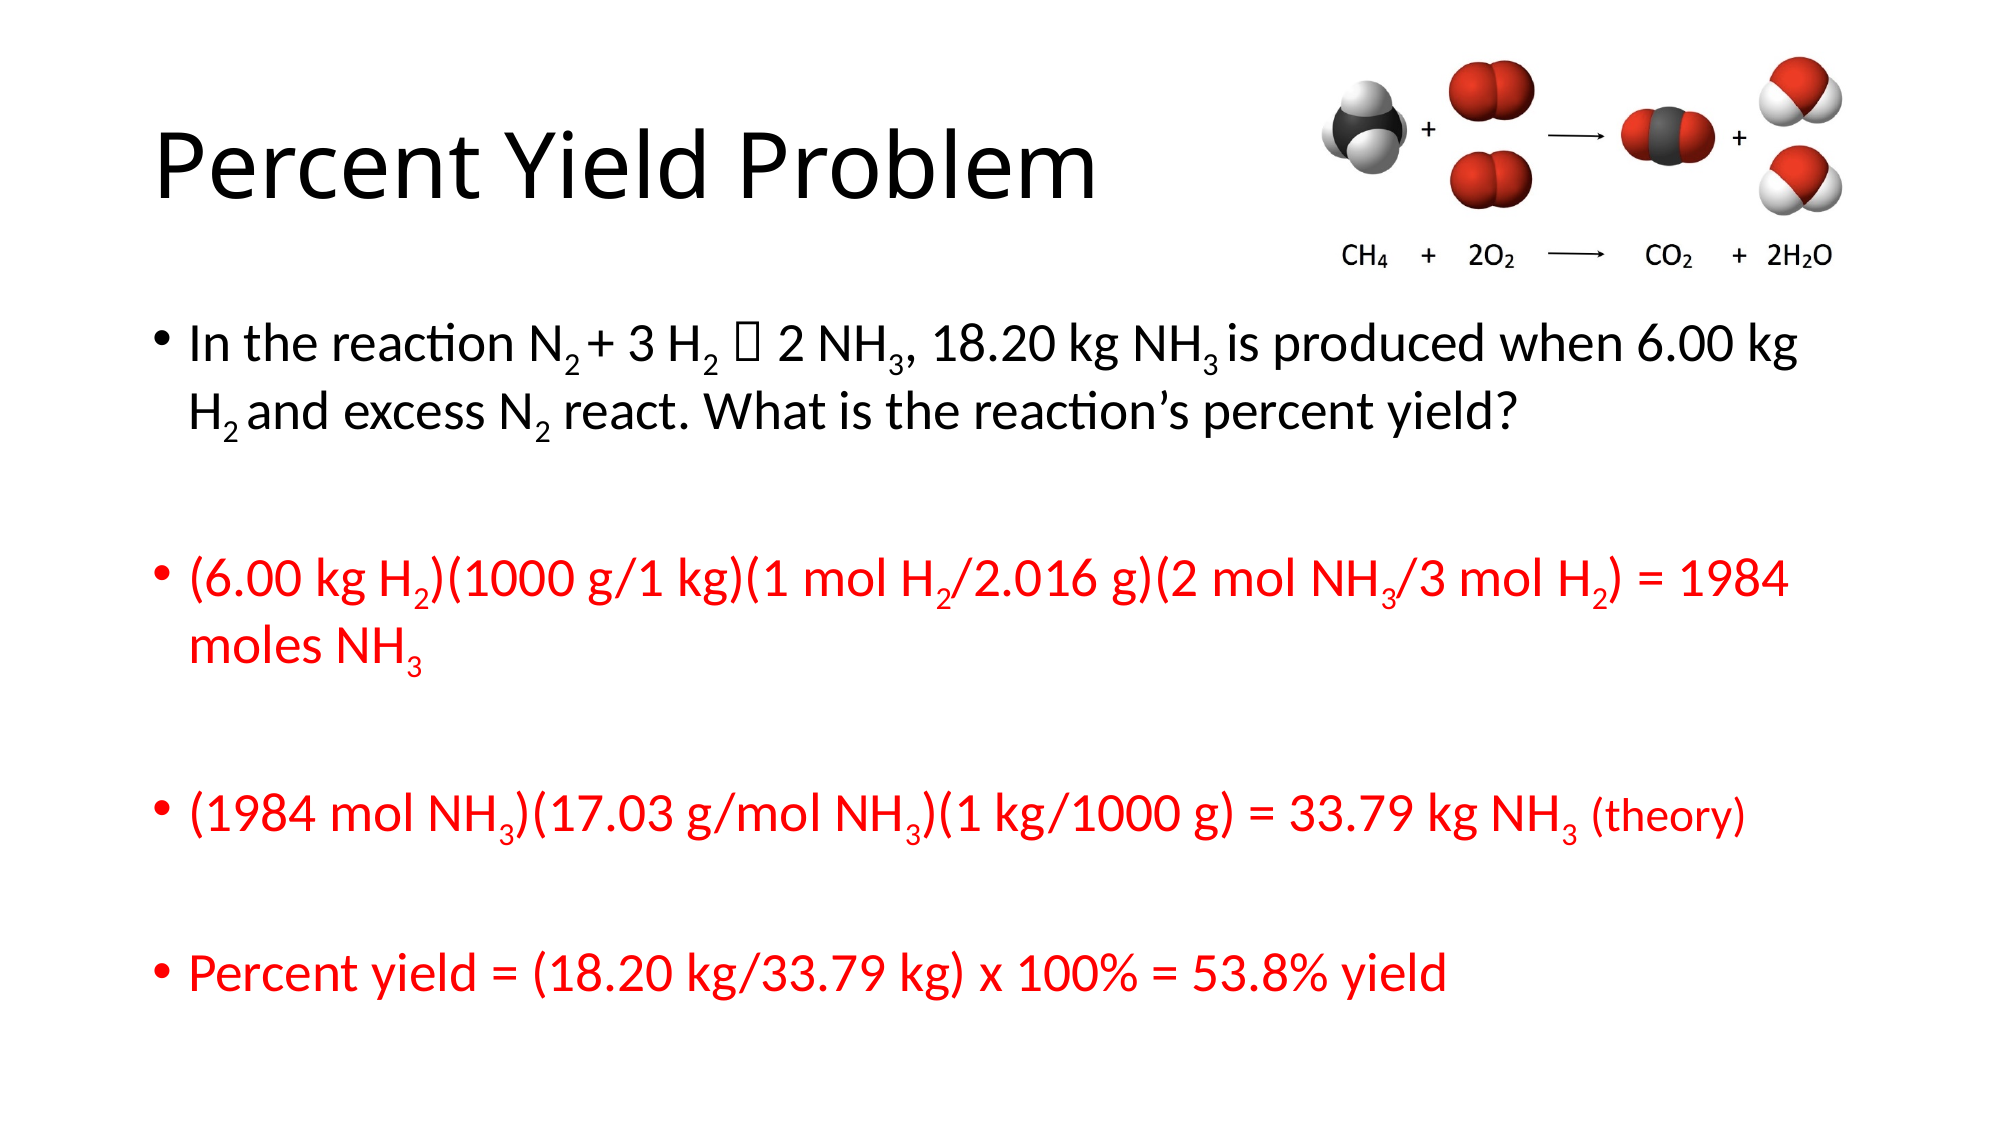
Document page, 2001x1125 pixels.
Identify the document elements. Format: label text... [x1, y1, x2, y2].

title Percent Yield Problem [137, 59, 1309, 278]
picture [1309, 41, 1863, 289]
list In the reaction N2 + 3 H2  2 NH3, 18.20 kg NH3 is produced when 6.00 kg H2 and excess N2 react. What is the reaction’s percent yield? (6.00 kg H2)(1000 g/1 kg)(1 mol H2/2.016 g)(2 mol NH3/3 mol H2) = 1984 moles NH3 (1984 mol NH3)(17.03 g/mol NH3)(1 kg/1000 g) = 33.79 kg NH3 (theory) Percent yield = (18.20 kg/33.79 kg) x 100% = 53.8% yield [137, 299, 1863, 1014]
